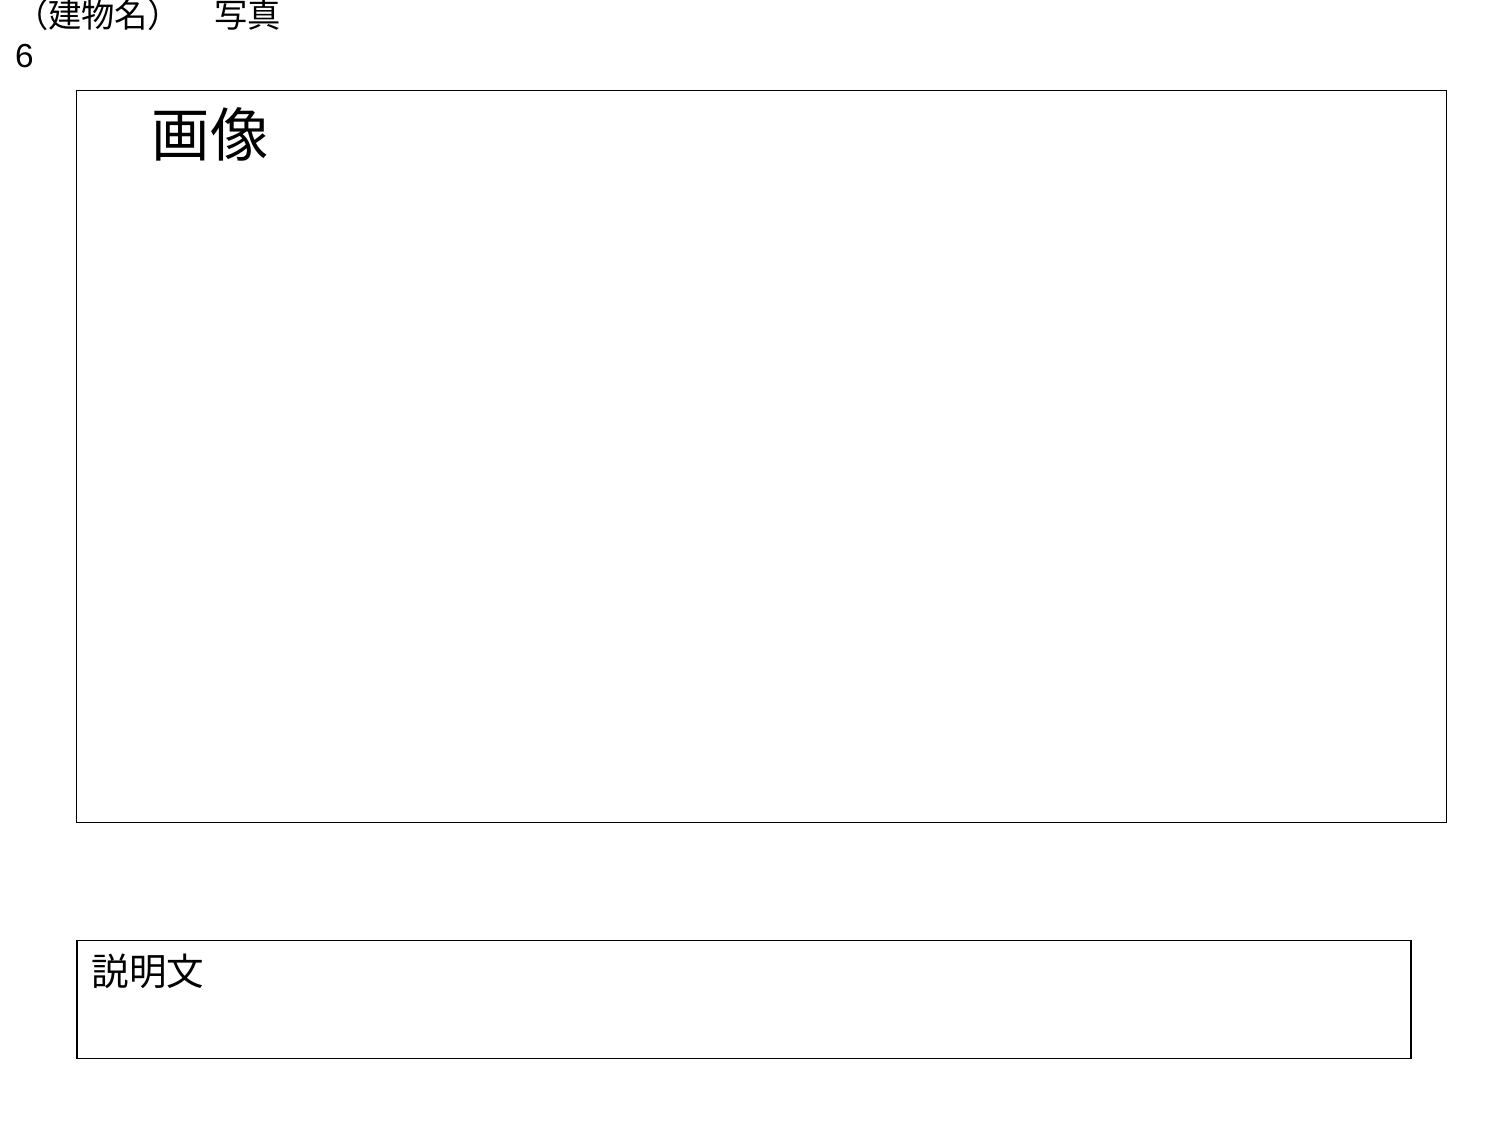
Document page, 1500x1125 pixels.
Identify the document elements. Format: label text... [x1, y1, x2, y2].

title （建物名） 写真6 [0, 0, 309, 69]
list 画像 [76, 90, 1447, 823]
text_box 説明文 [76, 940, 1412, 1059]
